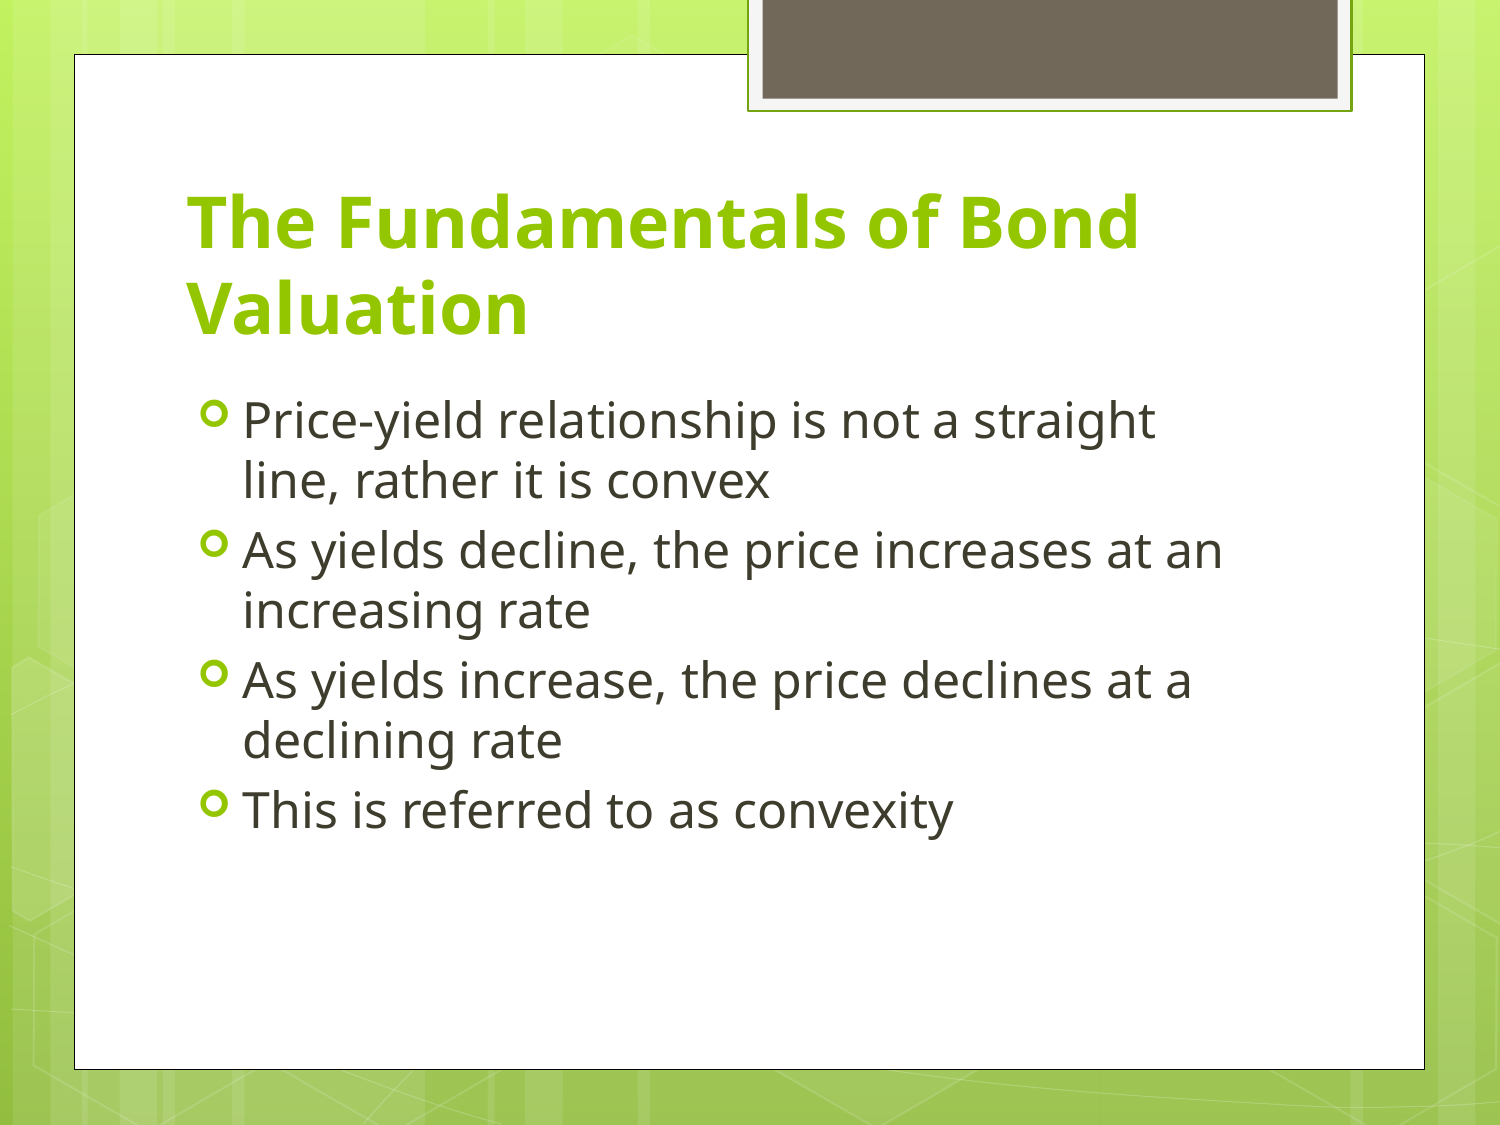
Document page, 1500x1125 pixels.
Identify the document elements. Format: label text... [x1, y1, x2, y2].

list Price-yield relationship is not a straight line, rather it is convex As yields decline, the price increases at an increasing rate As yields increase, the price declines at a declining rate This is referred to as convexity [171, 381, 1283, 957]
title The Fundamentals of Bond Valuation [171, 168, 1324, 357]
